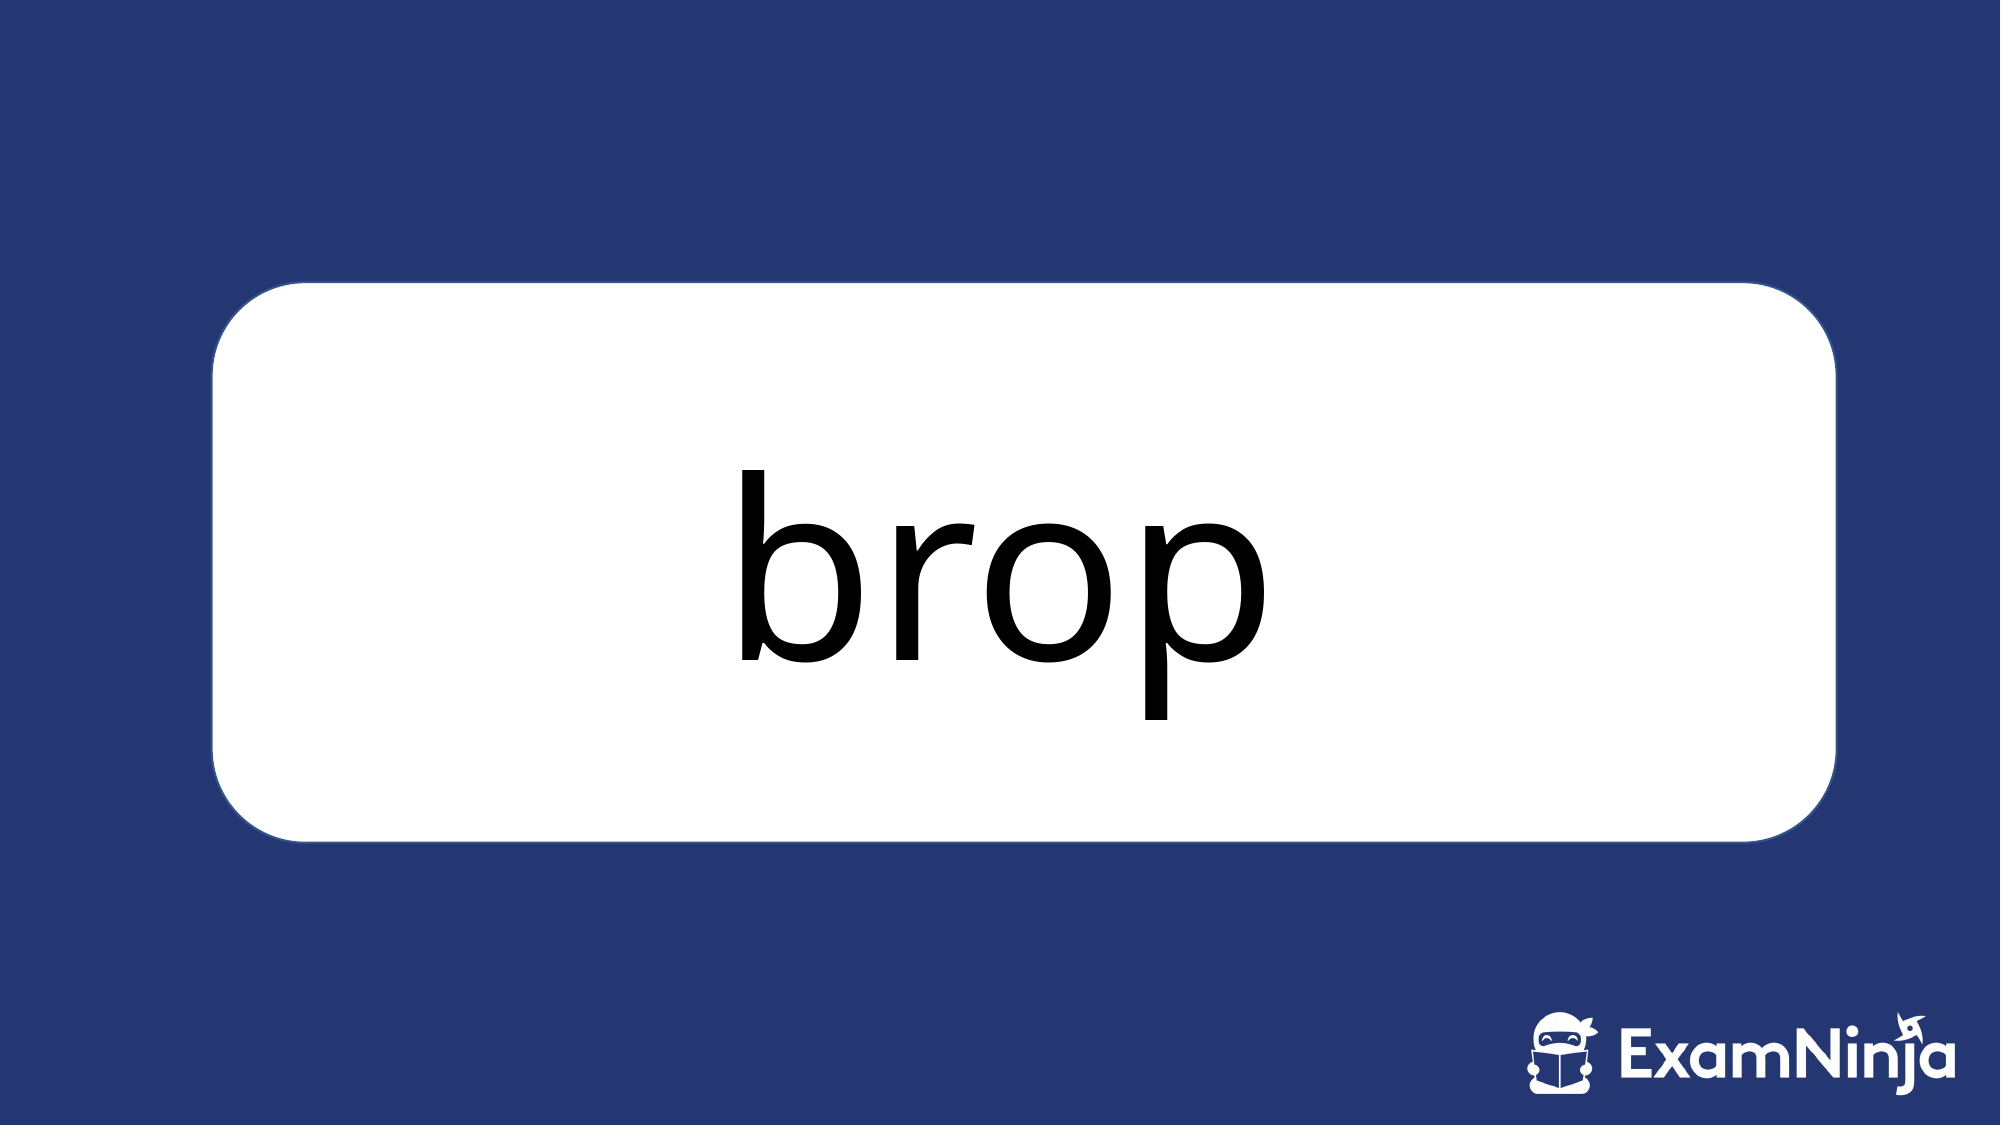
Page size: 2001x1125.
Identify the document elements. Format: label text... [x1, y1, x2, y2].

text_box [210, 281, 1838, 403]
text_box [210, 719, 1838, 844]
text_box brop [143, 403, 1857, 719]
picture [1501, 1003, 1979, 1102]
